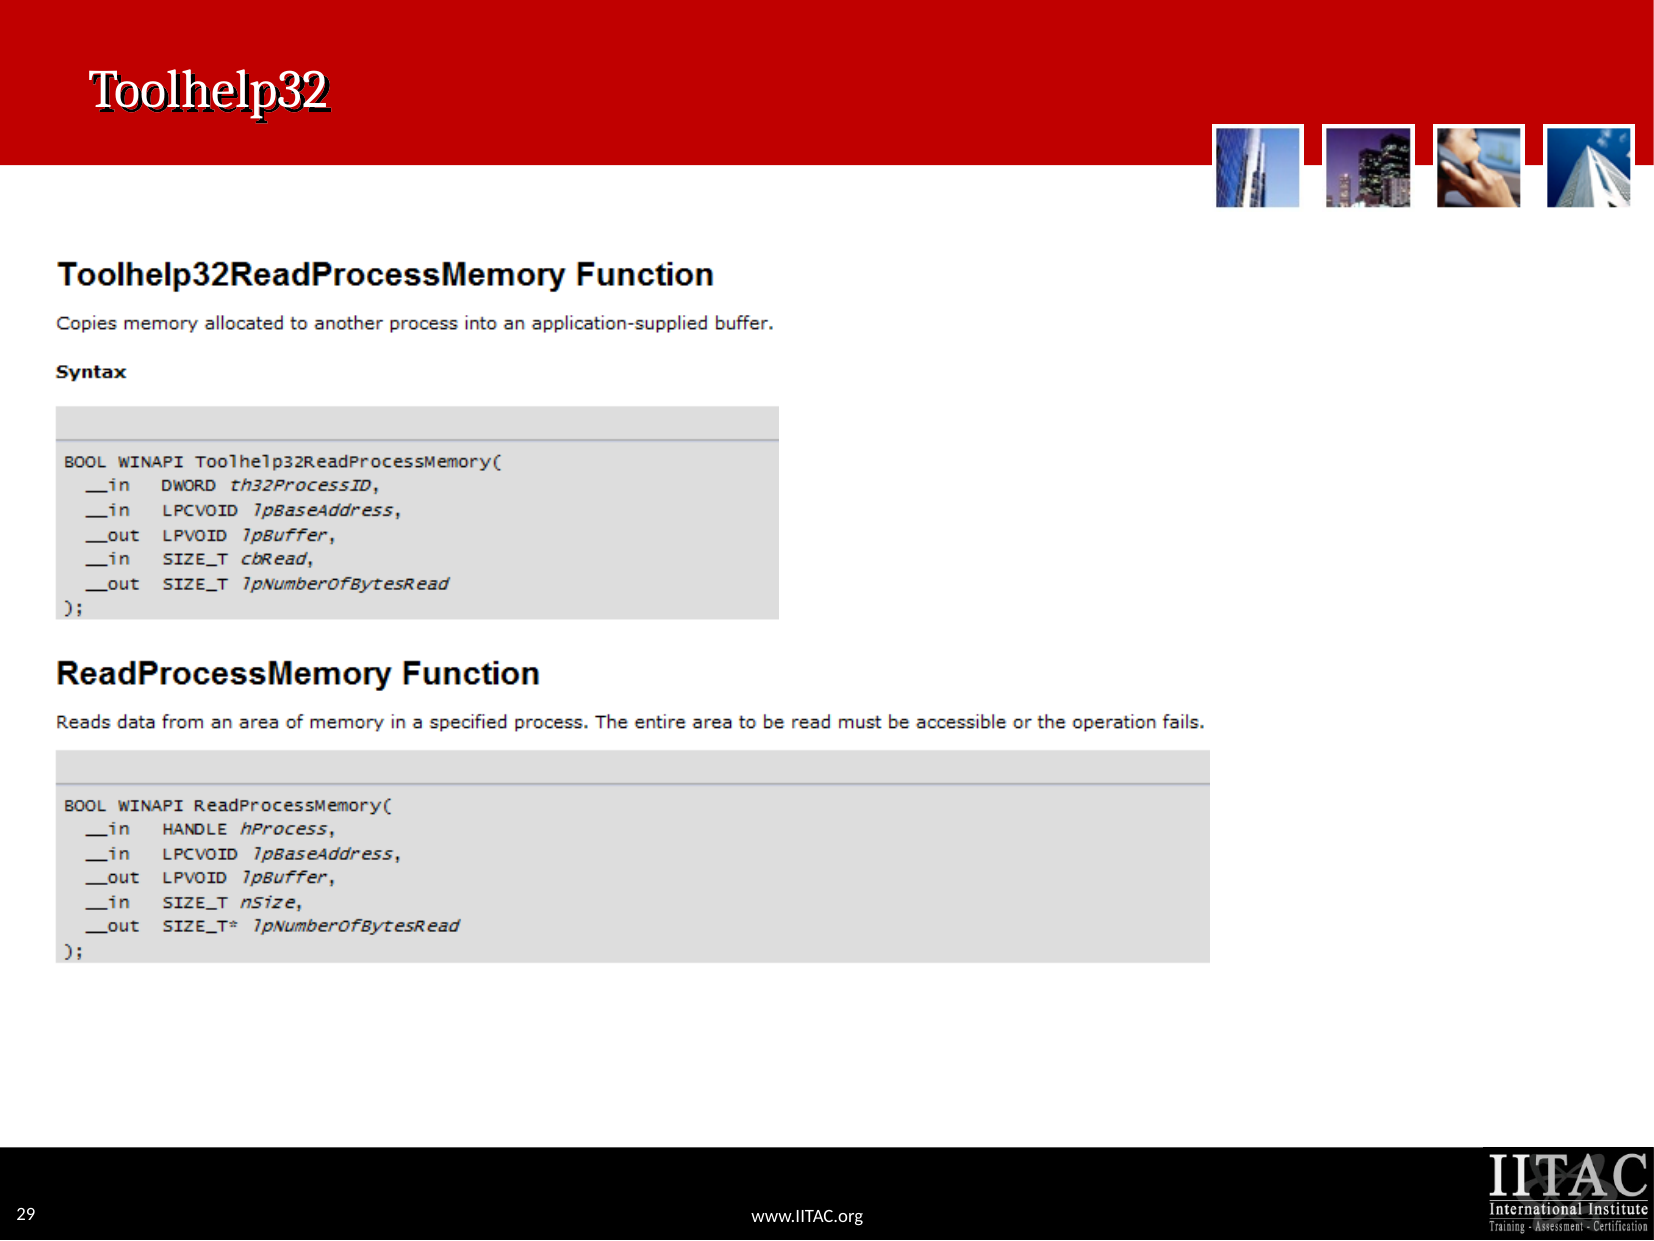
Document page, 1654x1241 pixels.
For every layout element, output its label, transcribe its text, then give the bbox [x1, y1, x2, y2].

picture [1483, 1147, 1654, 1240]
title Toolhelp32 [71, 41, 1596, 130]
slide_number 29 [0, 1192, 152, 1241]
picture [1433, 135, 1525, 212]
picture [53, 256, 779, 626]
picture [53, 654, 1210, 972]
footer www.IITAC.org [152, 1195, 1466, 1241]
picture [1212, 135, 1304, 212]
picture [1322, 135, 1415, 212]
picture [1543, 124, 1635, 212]
